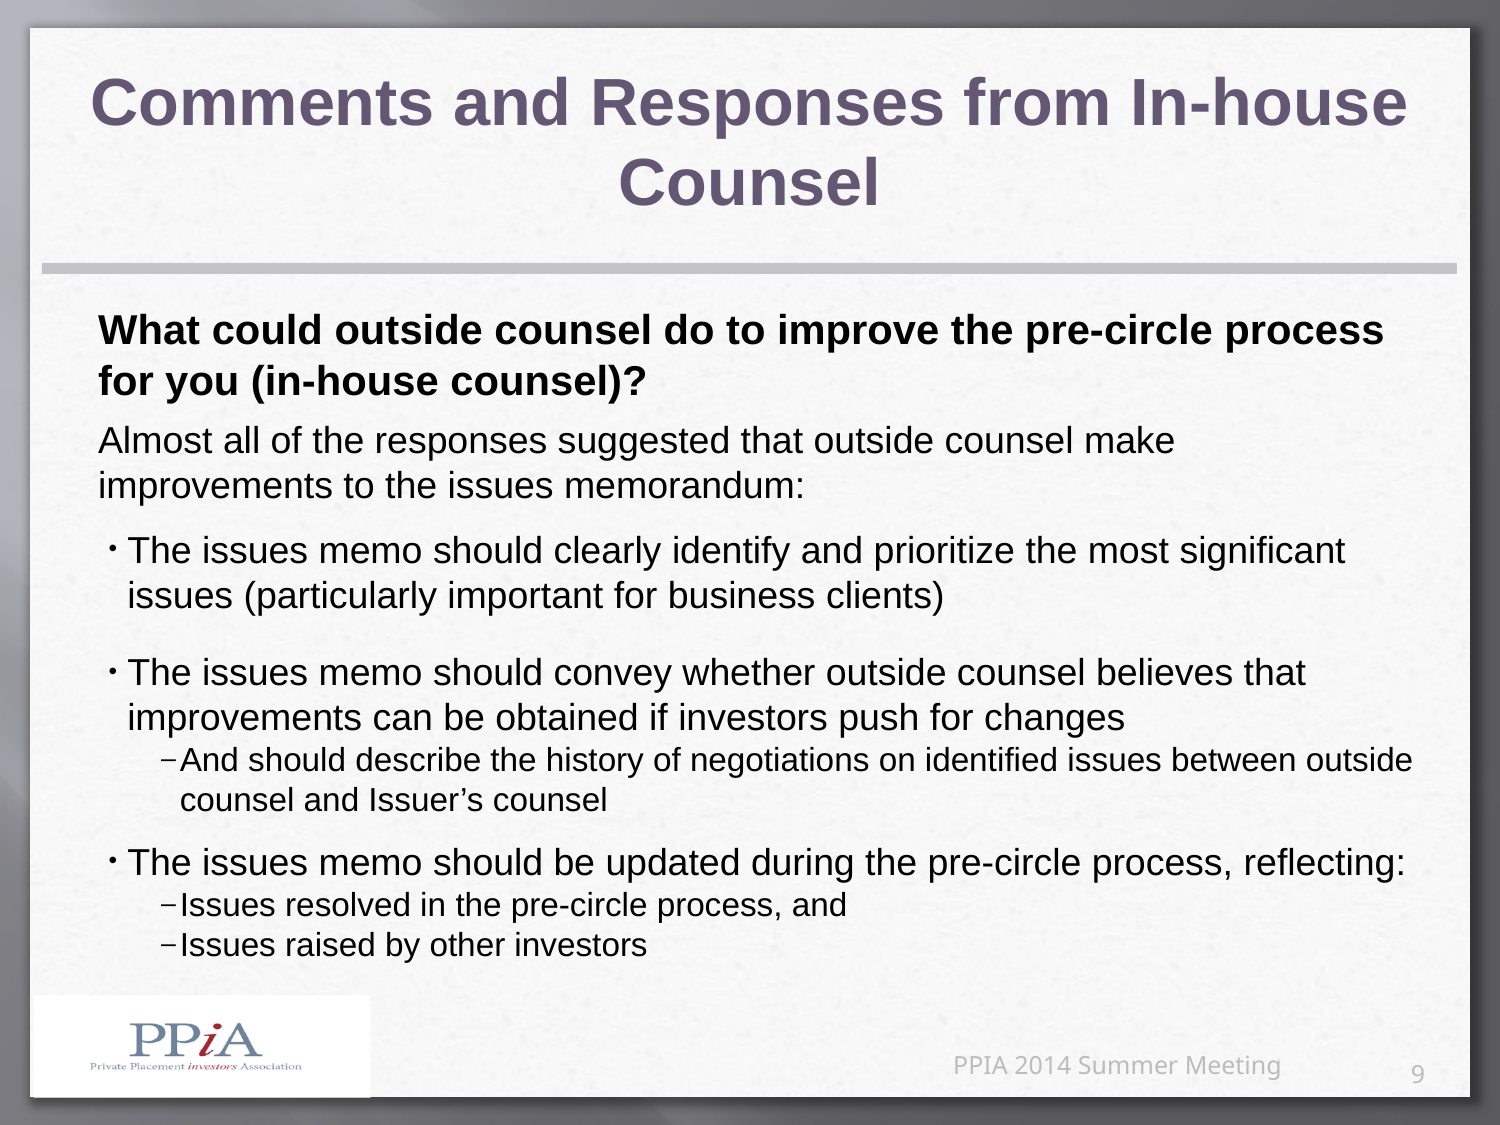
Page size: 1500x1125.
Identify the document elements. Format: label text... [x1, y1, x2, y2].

slide_number 9 [1299, 1040, 1425, 1100]
list What could outside counsel do to improve the pre-circle process for you (in-house counsel)? Almost all of the responses suggested that outside counsel make improvements to the issues memorandum: The issues memo should clearly identify and prioritize the most significant issues (particularly important for business clients) The issues memo should convey whether outside counsel believes that improvements can be obtained if investors push for changes And should describe the history of negotiations on identified issues between outside counsel and Issuer’s counsel The issues memo should be updated during the pre-circle process, reflecting: Issues resolved in the pre-circle process, and Issues raised by other investors [83, 295, 1434, 965]
title Comments and Responses from In-house Counsel [75, 45, 1425, 233]
footer PPIA 2014 Summer Meeting [887, 1043, 1348, 1088]
picture [30, 28, 1470, 1099]
